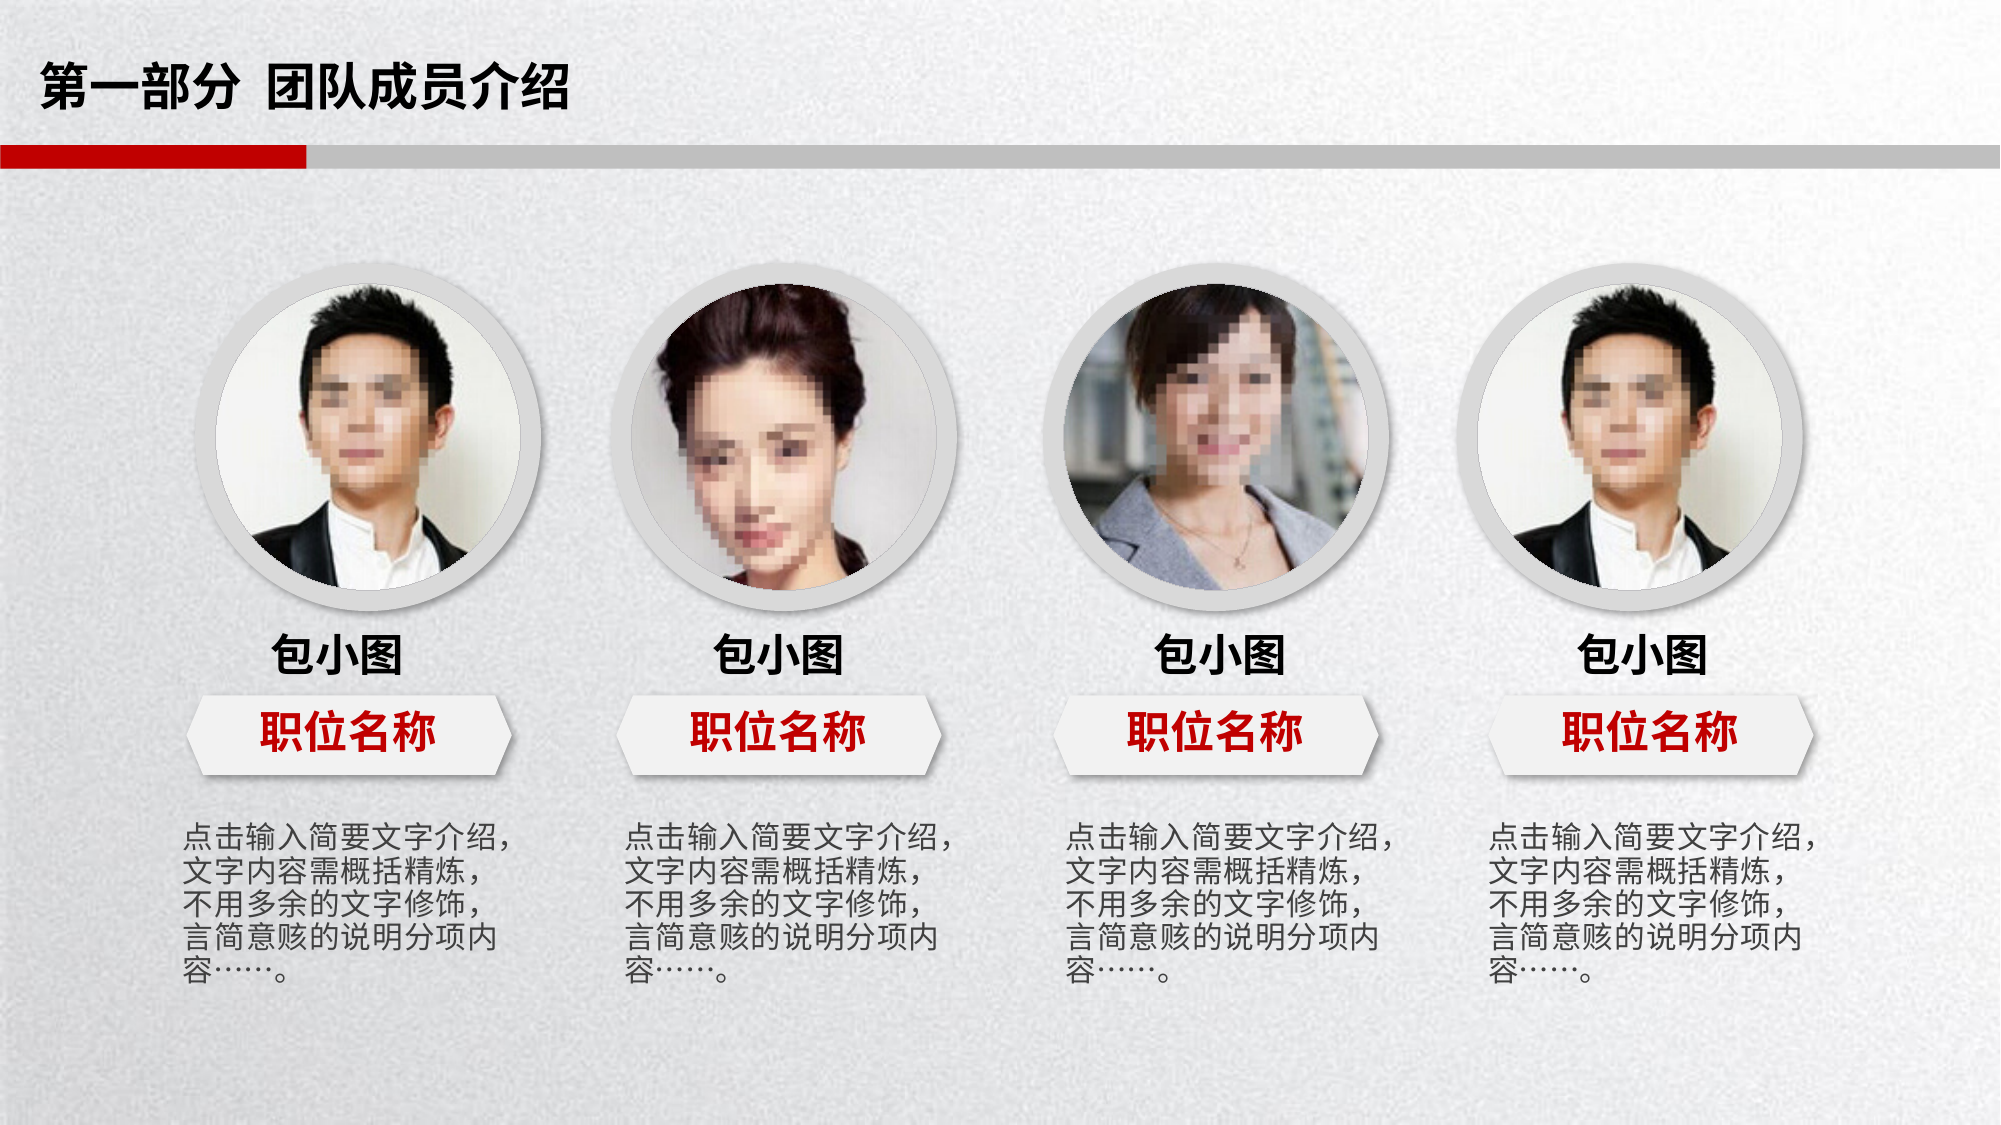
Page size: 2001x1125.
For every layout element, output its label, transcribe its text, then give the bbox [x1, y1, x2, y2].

text_box [610, 263, 957, 612]
text_box 点击输入简要文字介绍，文字内容需概括精炼，不用多余的文字修饰，言简意赅的说明分项内容……。 [1488, 821, 1804, 989]
text_box [1063, 283, 1369, 591]
text_box [1043, 263, 1389, 612]
picture [0, 0, 2001, 1125]
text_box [186, 695, 512, 776]
text_box [1456, 263, 1803, 612]
text_box 点击输入简要文字介绍，文字内容需概括精炼，不用多余的文字修饰，言简意赅的说明分项内容……。 [624, 821, 940, 989]
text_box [616, 695, 942, 776]
text_box 包小图 [1530, 627, 1755, 692]
text_box 点击输入简要文字介绍，文字内容需概括精炼，不用多余的文字修饰，言简意赅的说明分项内容……。 [183, 821, 498, 989]
title 第一部分 团队成员介绍 [23, 47, 1824, 124]
text_box [631, 283, 937, 591]
text_box 包小图 [666, 627, 892, 692]
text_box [1487, 695, 1814, 776]
text_box 包小图 [1107, 627, 1333, 692]
text_box [215, 283, 521, 591]
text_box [1053, 695, 1379, 776]
text_box 点击输入简要文字介绍，文字内容需概括精炼，不用多余的文字修饰，言简意赅的说明分项内容……。 [1065, 821, 1381, 989]
text_box [195, 263, 542, 612]
text_box [1477, 283, 1783, 591]
text_box 包小图 [225, 627, 450, 692]
